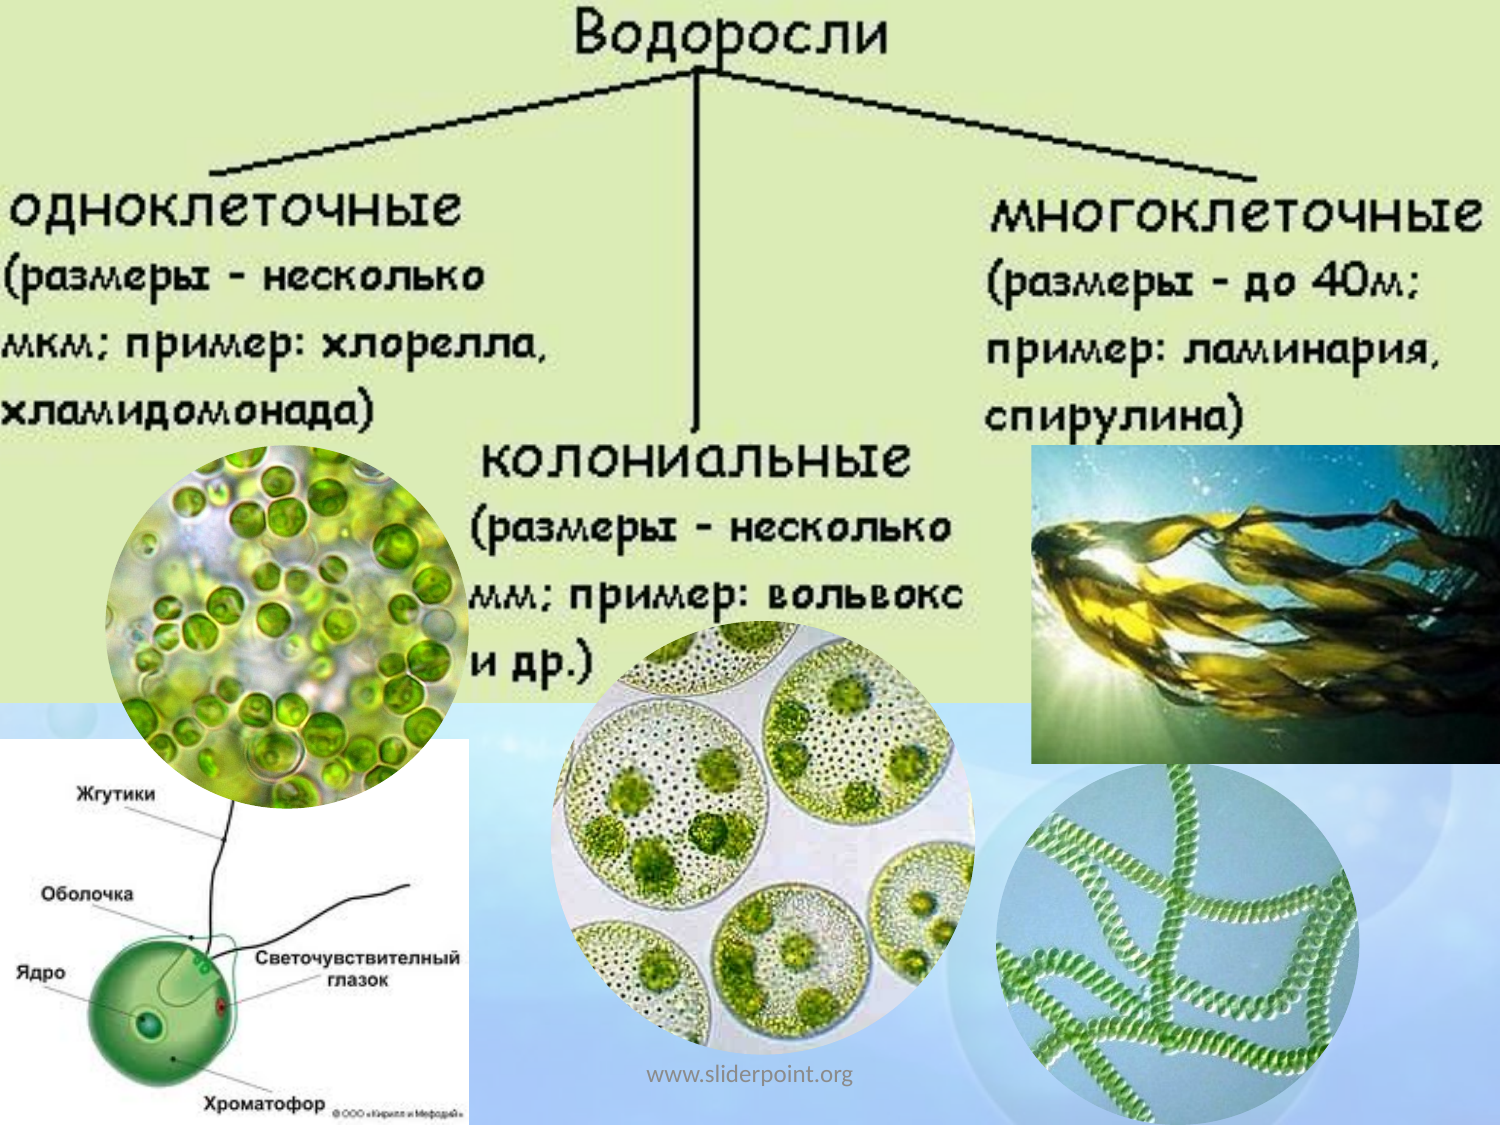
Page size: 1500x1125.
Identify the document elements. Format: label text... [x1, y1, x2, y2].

picture [0, 0, 1500, 1125]
footer www.sliderpoint.org [512, 1042, 988, 1103]
